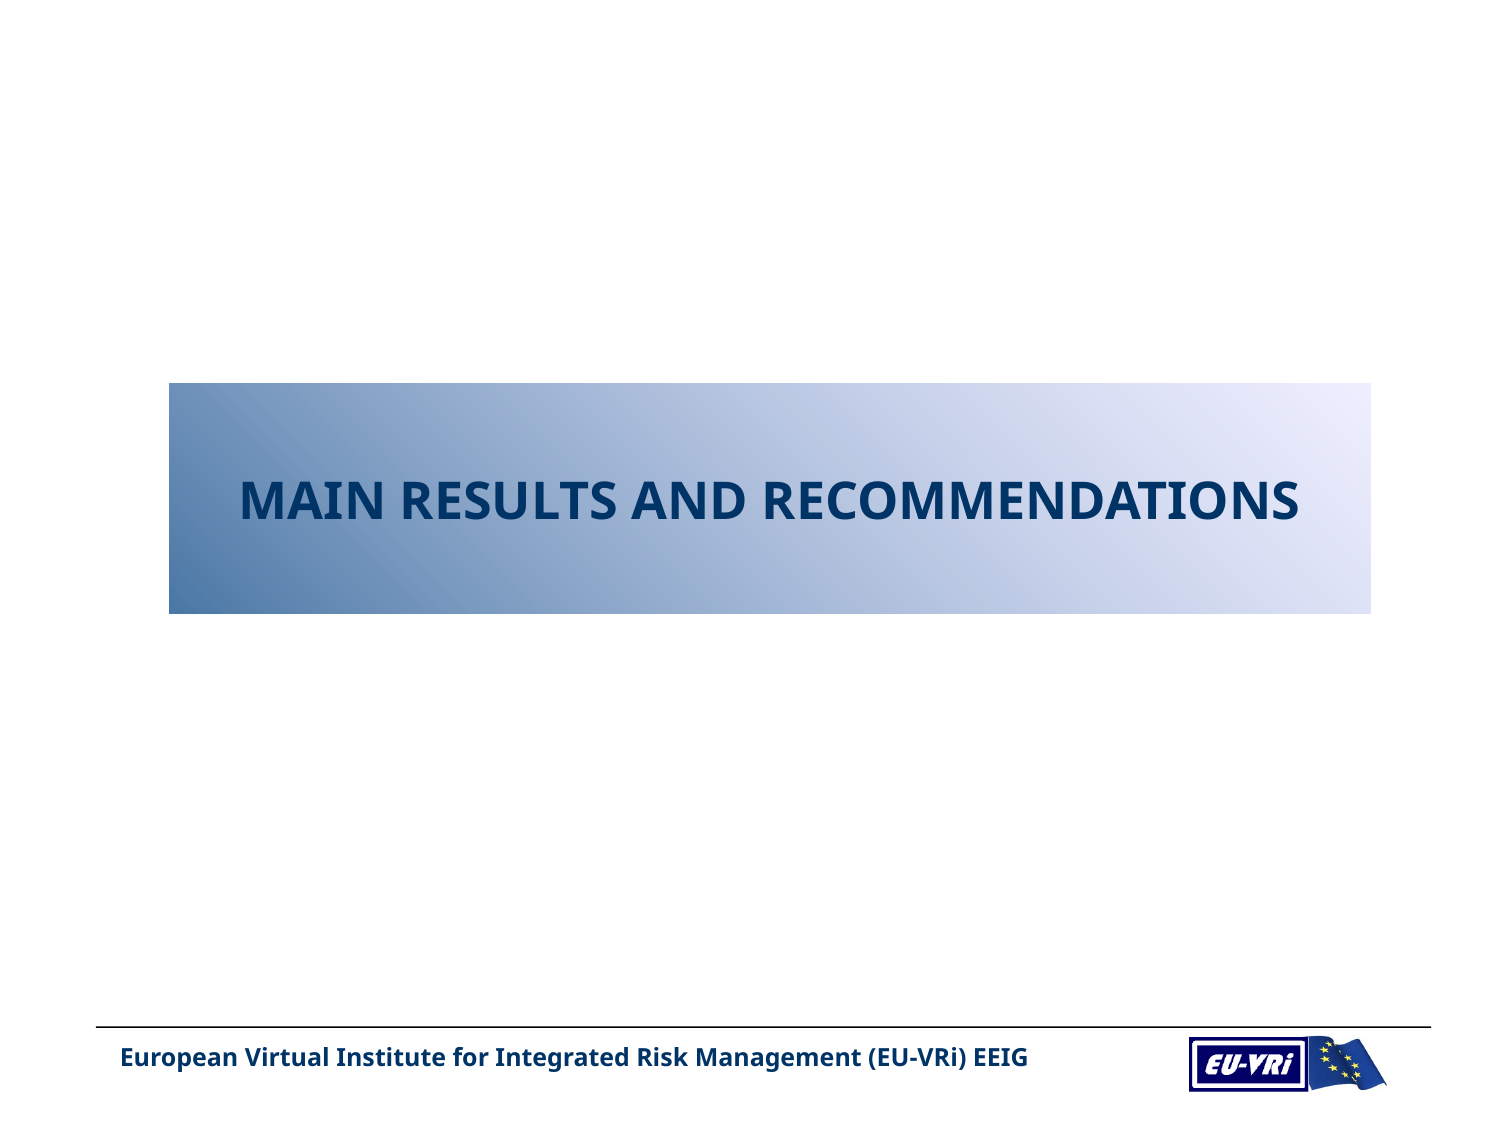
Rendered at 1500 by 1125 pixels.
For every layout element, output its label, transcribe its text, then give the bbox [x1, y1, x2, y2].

picture [1189, 1035, 1387, 1092]
title MAIN RESULTS AND RECOMMENDATIONS [168, 383, 1371, 614]
